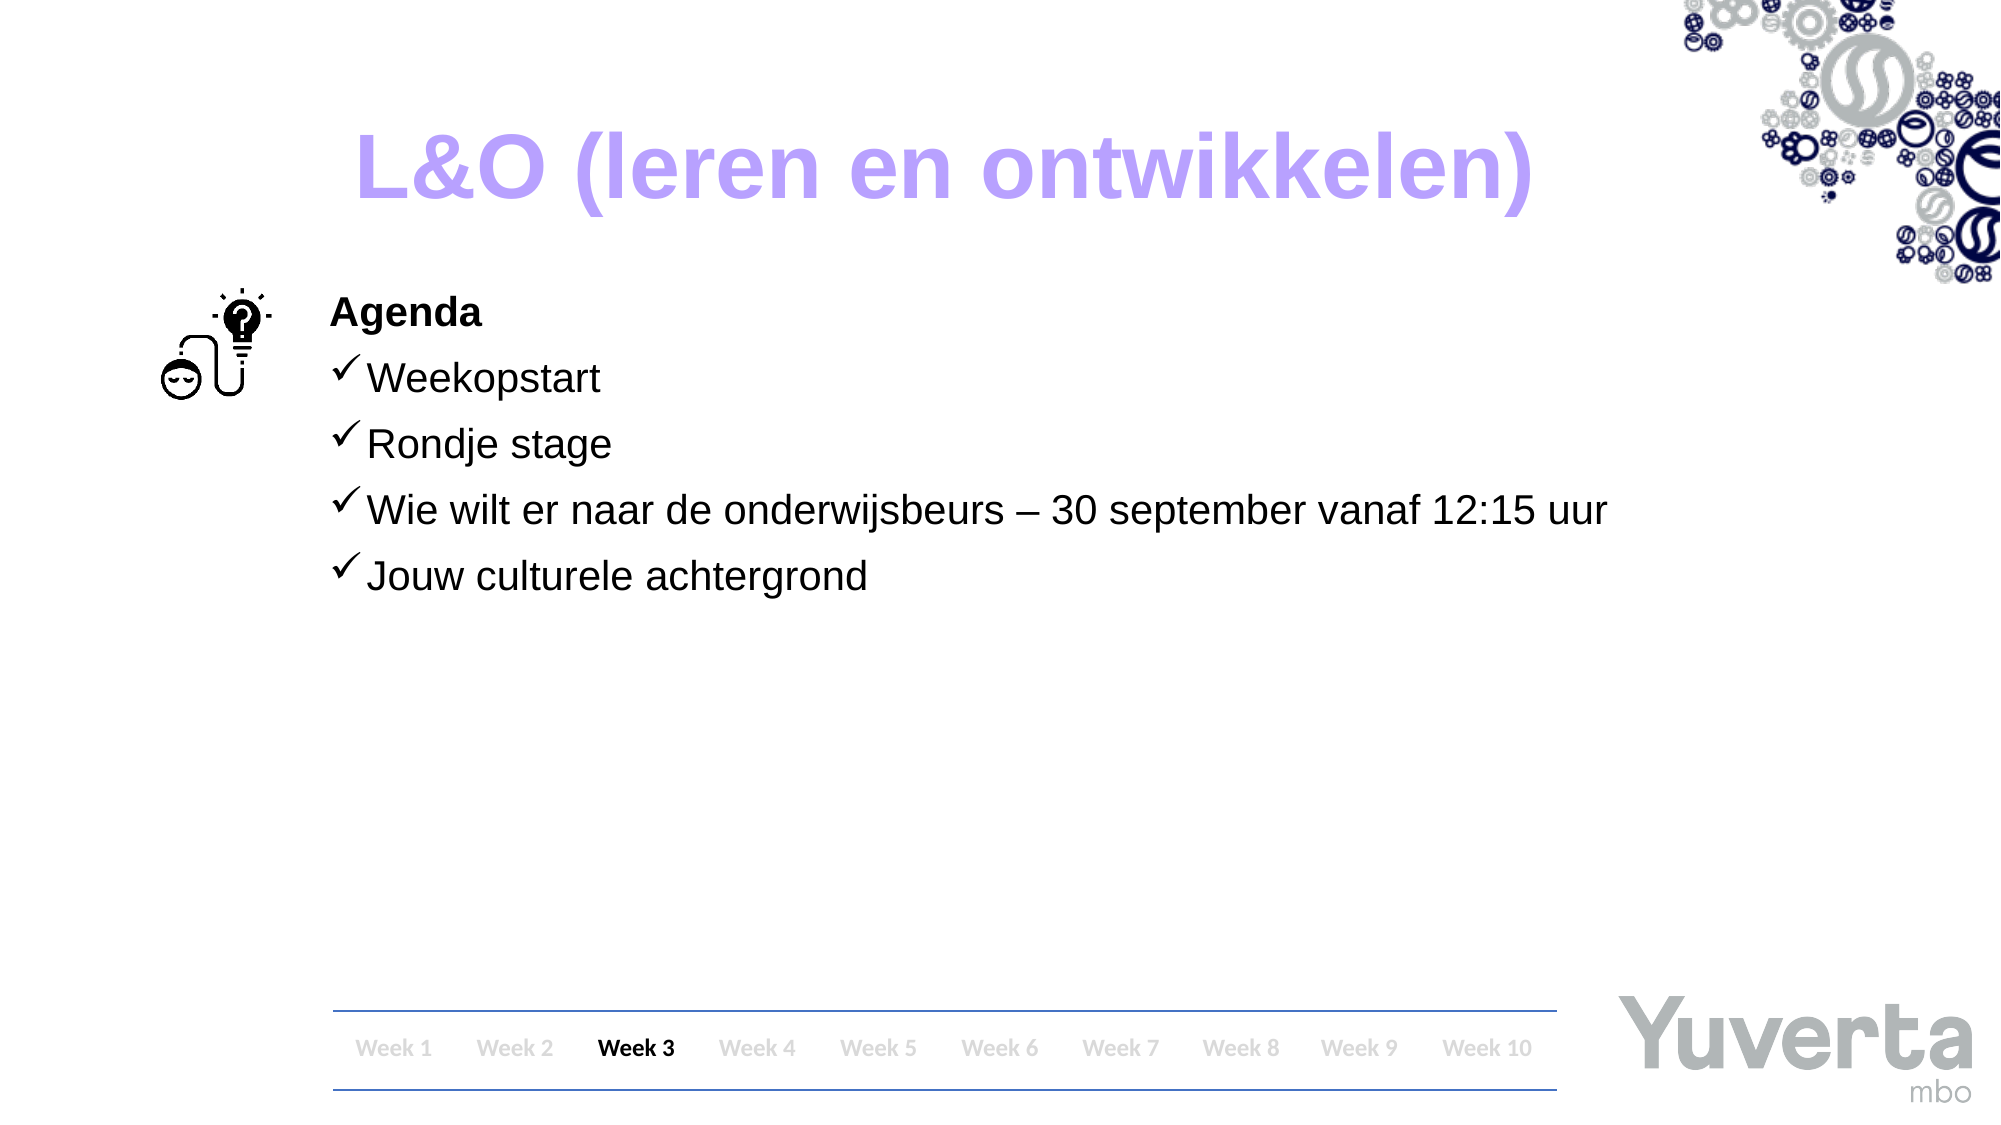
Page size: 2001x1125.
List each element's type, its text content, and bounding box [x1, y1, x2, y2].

table_header Week 1 [333, 1012, 455, 1089]
table_header Week 6 [939, 1012, 1061, 1089]
table_header Week 5 [818, 1012, 939, 1089]
table_header Week 10 [1418, 1012, 1557, 1089]
picture [0, 0, 2000, 1125]
table_header Week 8 [1182, 1012, 1301, 1089]
table_header Week 3 [576, 1012, 697, 1089]
table_header Week 7 [1061, 1012, 1182, 1089]
table_header Week 2 [455, 1012, 576, 1089]
table_header Week 4 [697, 1012, 818, 1089]
table_header Week 9 [1301, 1012, 1418, 1089]
text_box L&O (leren en ontwikkelen) [137, 59, 1753, 278]
text_box Agenda Weekopstart Rondje stage Wie wilt er naar de onderwijsbeurs – 30 september vanaf 12:15 uur Jouw culturele achtergrond [314, 283, 1675, 704]
